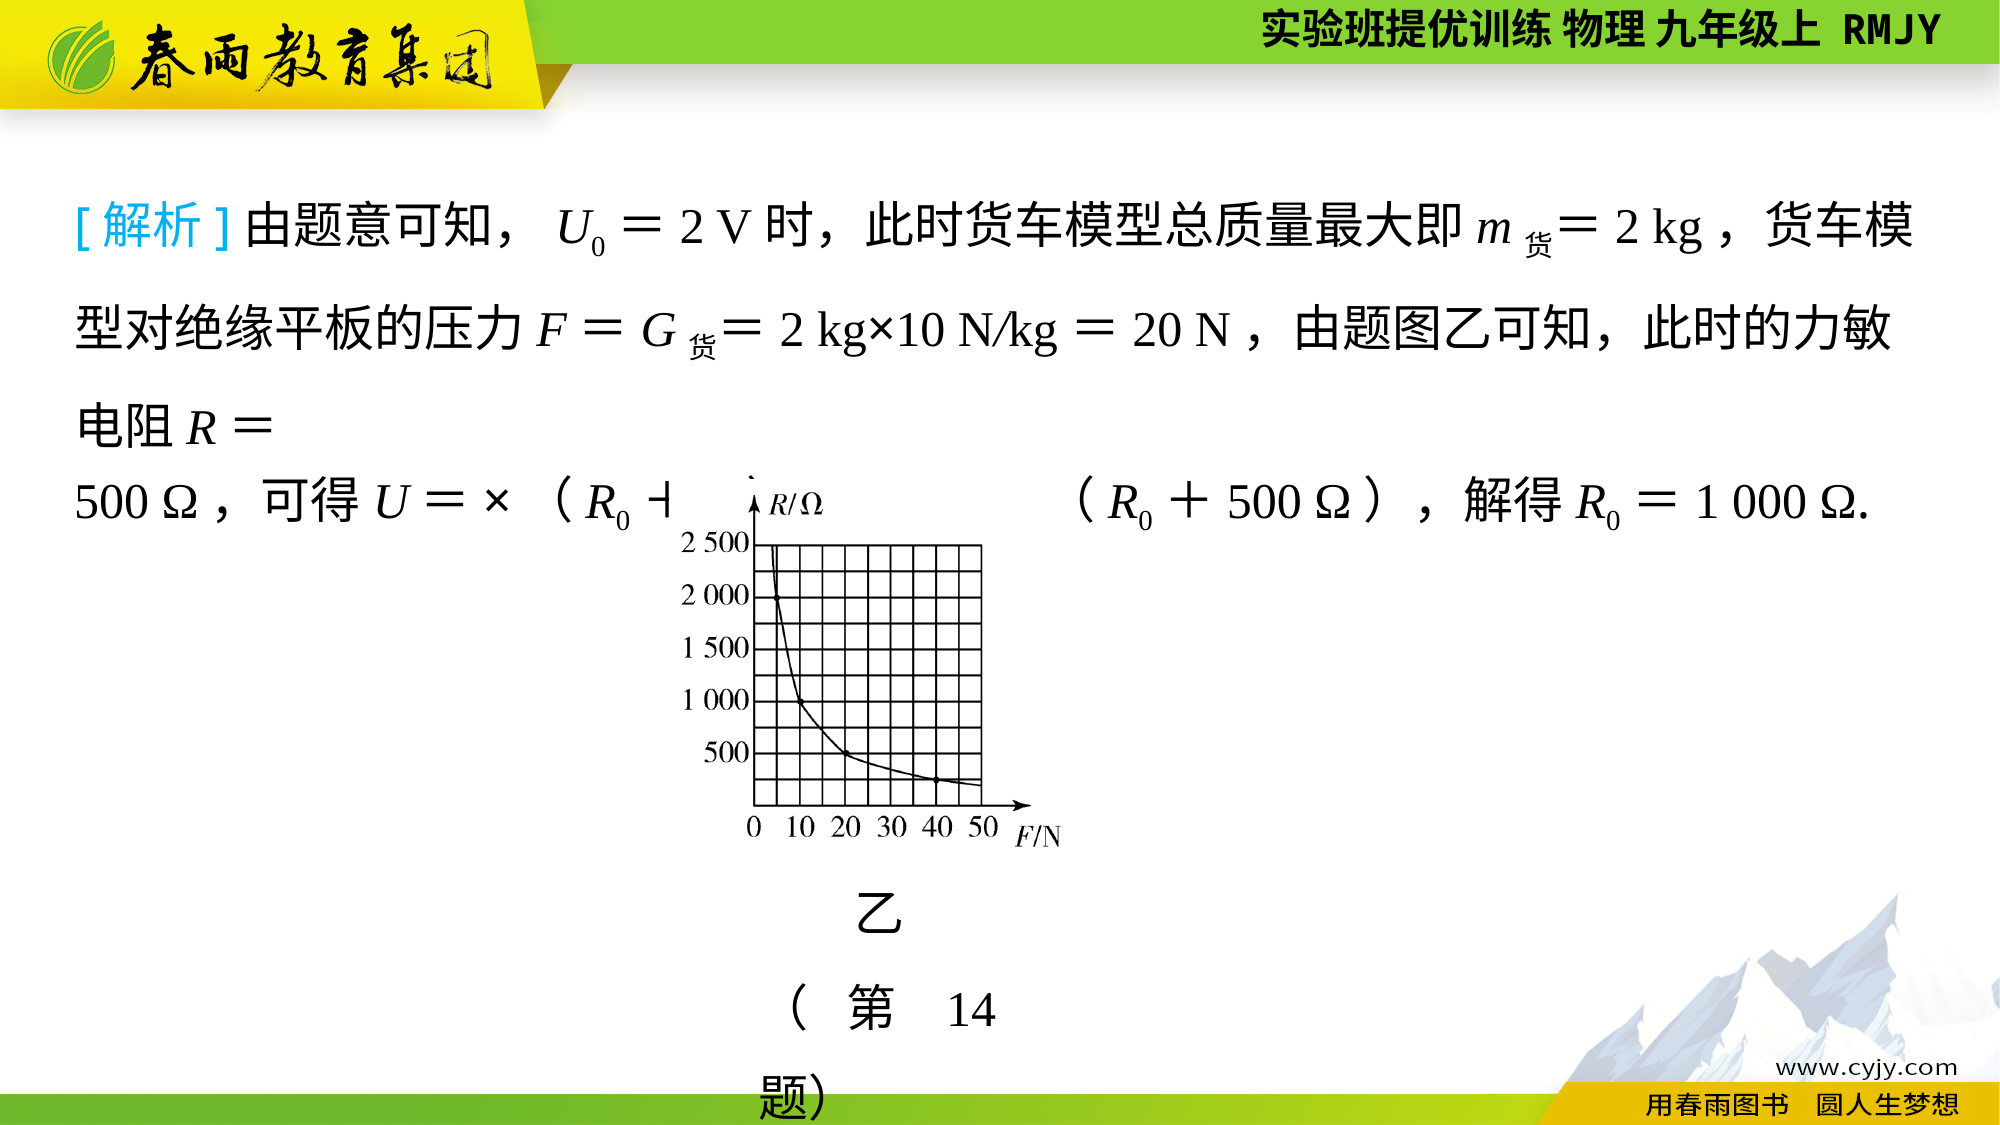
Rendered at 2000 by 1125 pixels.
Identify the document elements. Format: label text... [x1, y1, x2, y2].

text_box （第14题） [743, 939, 1023, 1045]
picture [0, 0, 2000, 1125]
text_box 乙 [839, 866, 920, 939]
